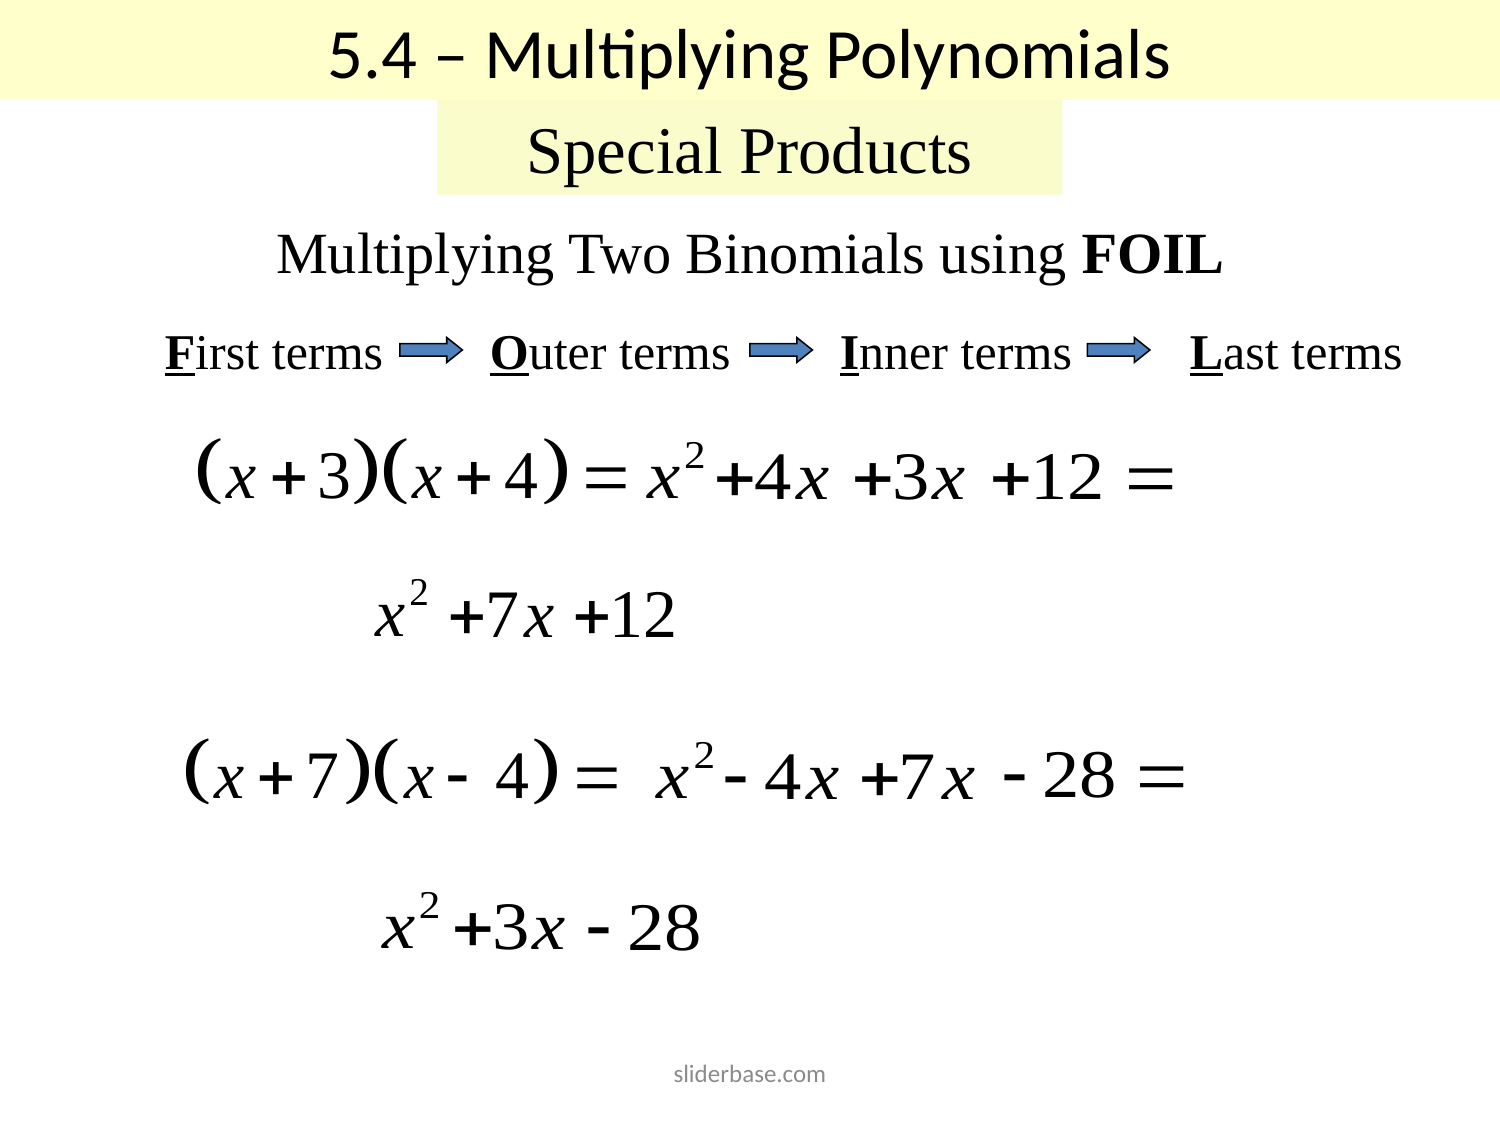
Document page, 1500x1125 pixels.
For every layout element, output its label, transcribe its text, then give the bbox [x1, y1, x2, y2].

text_box First terms [150, 312, 422, 388]
text_box [399, 337, 463, 363]
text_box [362, 562, 442, 654]
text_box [641, 724, 730, 816]
text_box Outer terms [474, 312, 750, 388]
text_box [174, 724, 622, 839]
text_box [750, 337, 813, 363]
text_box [990, 734, 1184, 815]
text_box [562, 574, 688, 649]
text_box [367, 874, 455, 966]
text_box Last terms [1175, 312, 1438, 388]
text_box Inner terms [825, 312, 1100, 388]
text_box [574, 887, 713, 968]
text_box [702, 437, 838, 517]
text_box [711, 737, 844, 817]
footer sliderbase.com [512, 1042, 988, 1103]
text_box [632, 424, 720, 516]
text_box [978, 437, 1178, 512]
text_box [187, 424, 629, 539]
text_box Multiplying Two Binomials using FOIL [174, 207, 1325, 293]
text_box [1100, 337, 1150, 363]
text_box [440, 887, 572, 967]
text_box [840, 437, 976, 517]
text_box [437, 574, 561, 655]
title 5.4 – Multiplying Polynomials [0, 0, 1500, 100]
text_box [846, 737, 986, 817]
text_box Special Products [437, 99, 1063, 195]
